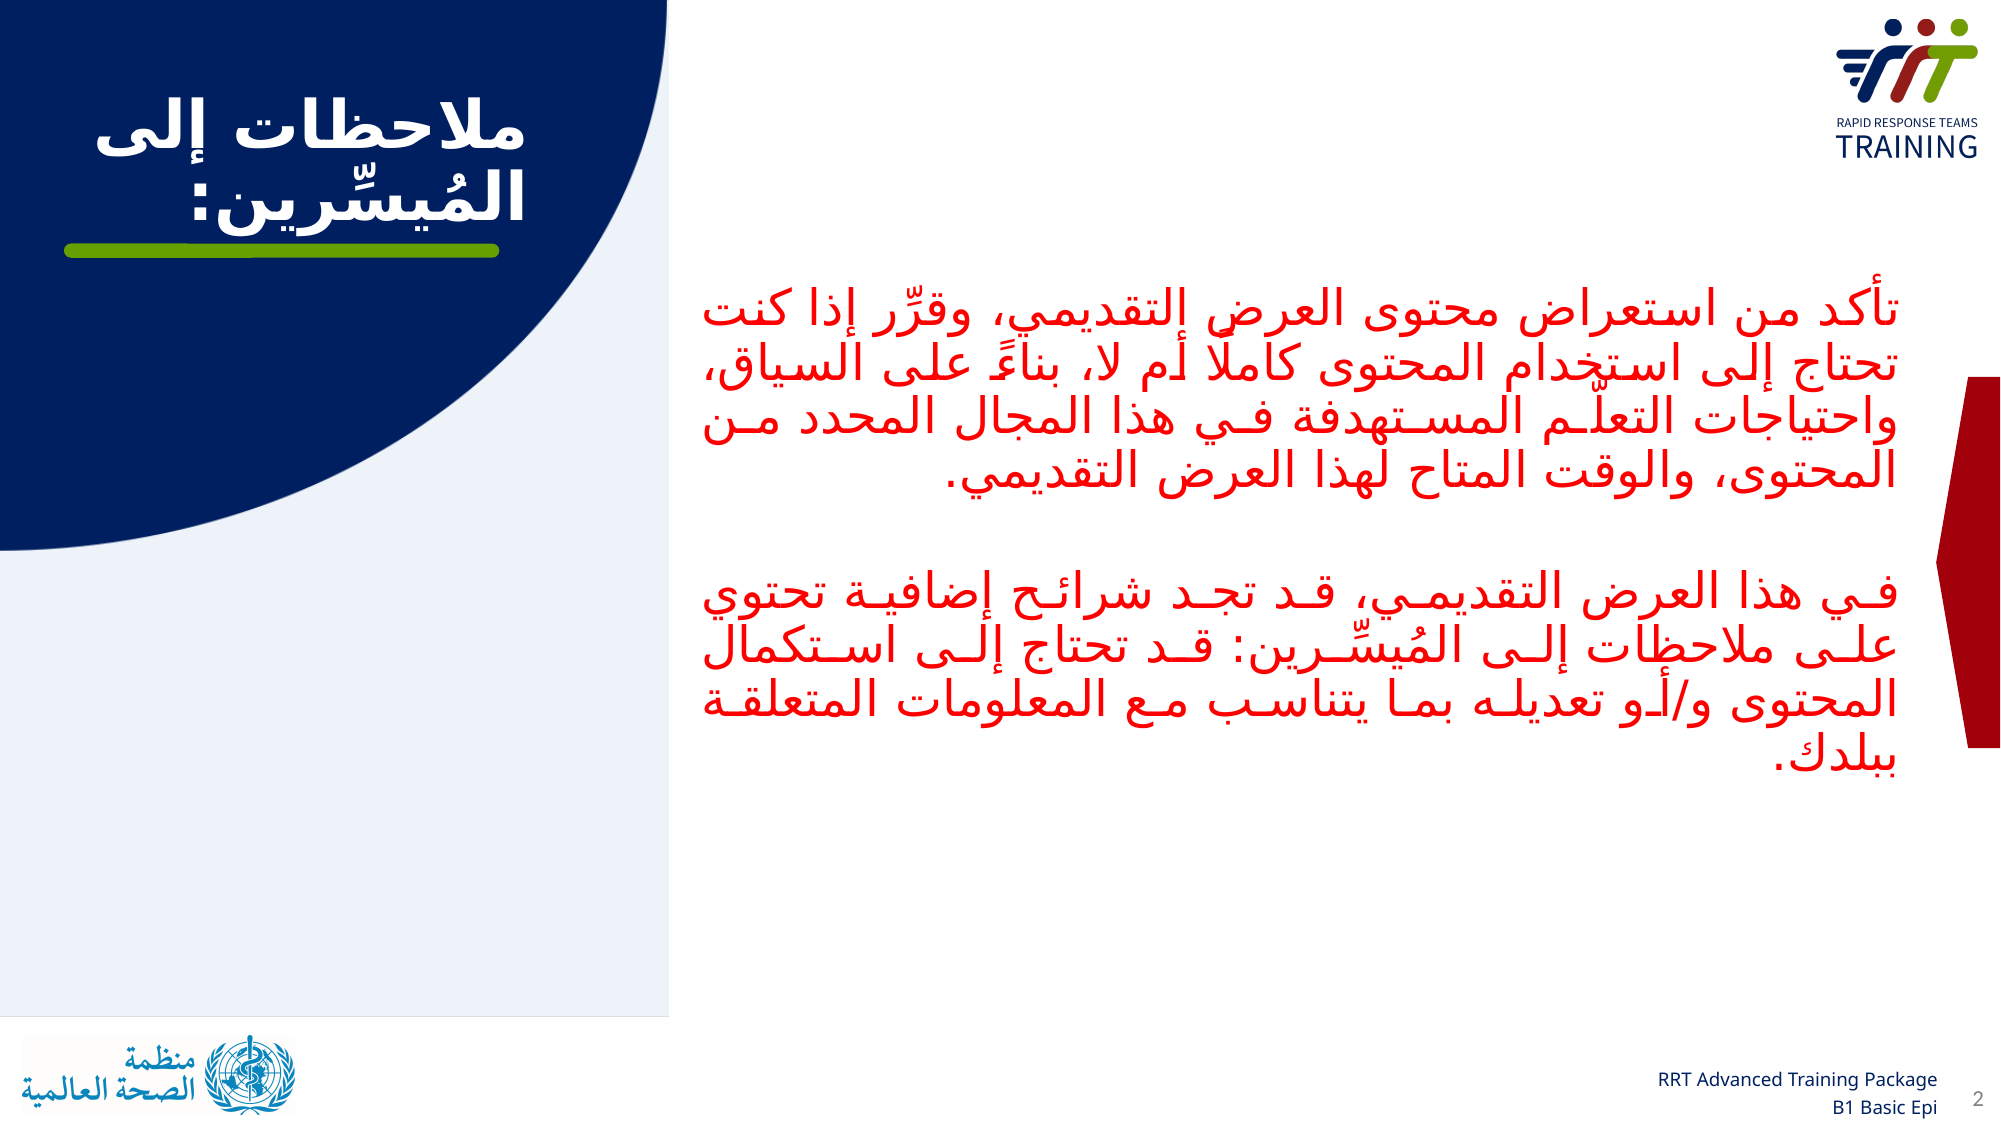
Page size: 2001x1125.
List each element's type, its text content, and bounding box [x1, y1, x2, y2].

list تأكد من استعراض محتوى العرض التقديمي، وقرِّر إذا كنت تحتاج إلى استخدام المحتوى كاملًا أم لا، بناءً على السياق، واحتياجات التعلّم المستهدفة في هذا المجال المحدد من المحتوى، والوقت المتاح لهذا العرض التقديمي. في هذا العرض التقديمي، قد تجد شرائح إضافية تحتوي على ملاحظات إلى المُيسِّرين: قد تحتاج إلى استكمال المحتوى و/أو تعديله بما يتناسب مع المعلومات المتعلقة ببلدك. [700, 282, 1901, 902]
title ملاحظات إلى المُيسِّرين: [0, 30, 537, 296]
text_box [63, 243, 500, 258]
picture [252, 1050, 258, 1059]
picture [0, 0, 669, 1018]
picture [1835, 19, 1978, 167]
picture [22, 1035, 295, 1115]
